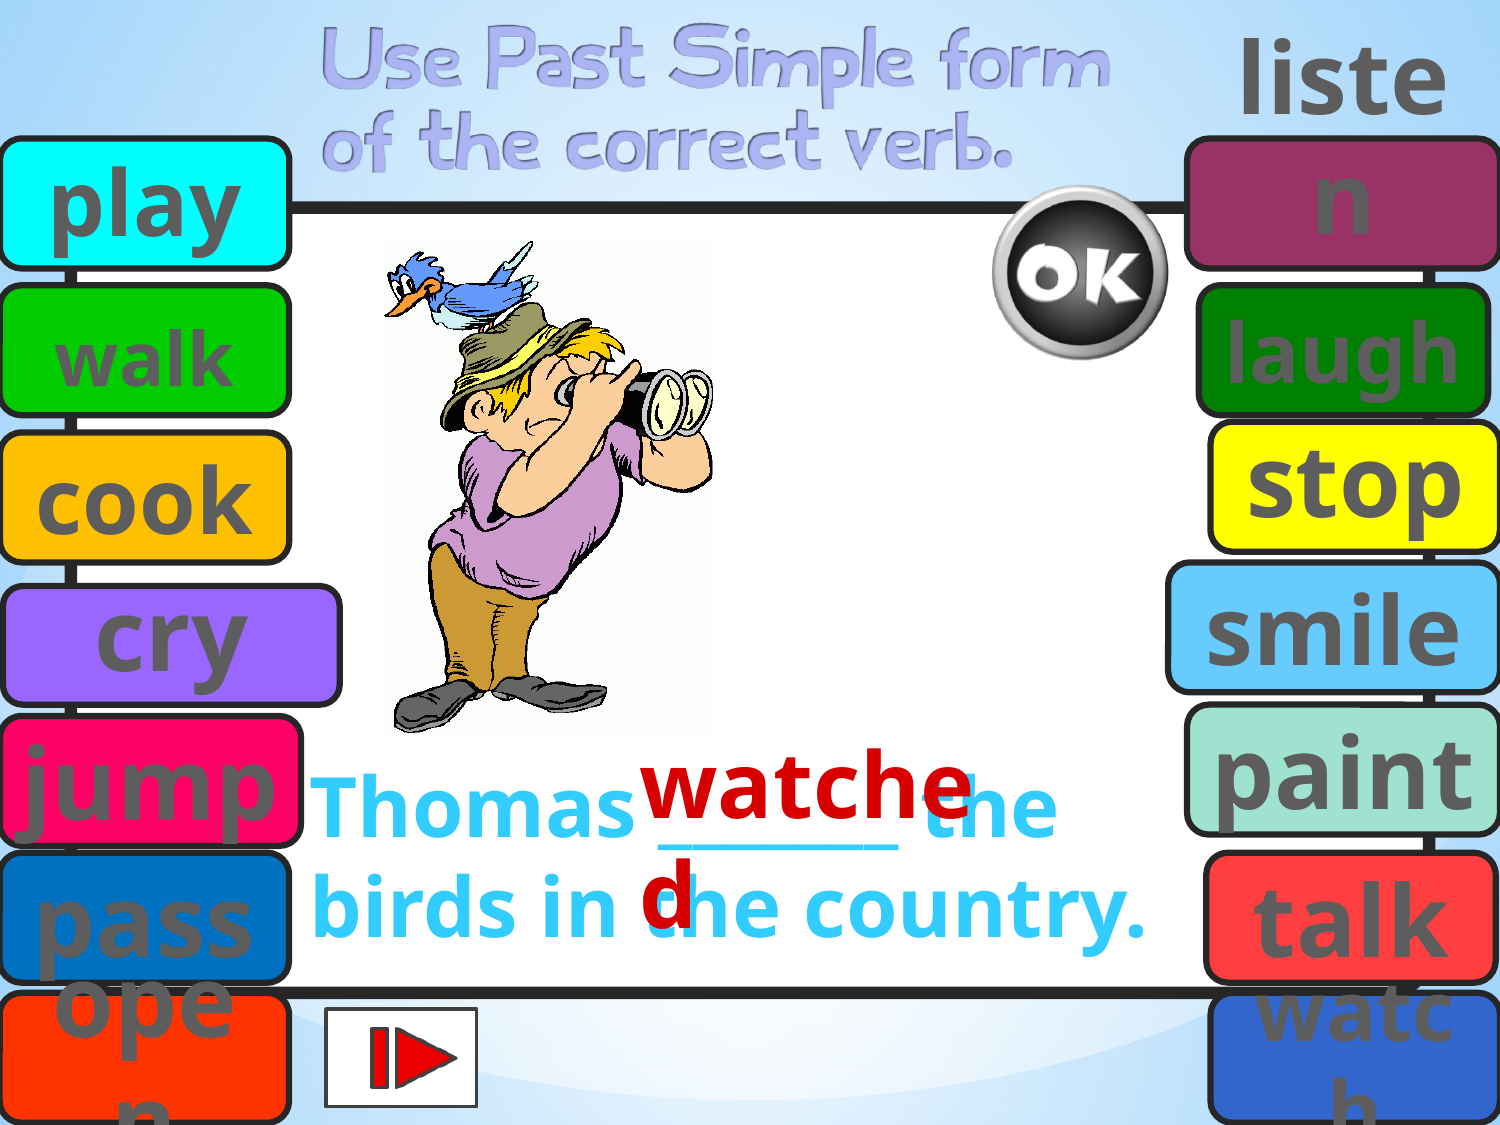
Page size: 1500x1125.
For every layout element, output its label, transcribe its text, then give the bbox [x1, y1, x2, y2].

picture [383, 240, 713, 733]
text_box [1248, 836, 1431, 851]
text_box jump [0, 714, 303, 848]
picture [324, 1007, 478, 1109]
text_box cry [1, 584, 341, 706]
picture [990, 183, 1169, 361]
text_box listen [1185, 137, 1500, 270]
text_box laugh [1197, 283, 1490, 417]
text_box Thomas _______ the birds in the country. [294, 746, 1248, 962]
text_box pass [0, 851, 291, 984]
text_box open [0, 991, 291, 1125]
text_box [69, 206, 1431, 746]
text_box watched [624, 719, 1043, 955]
text_box [69, 843, 1416, 995]
text_box walk [0, 283, 291, 417]
text_box play [0, 137, 291, 270]
text_box stop [1209, 420, 1500, 553]
text_box cook [0, 431, 291, 564]
text_box paint [1185, 703, 1500, 836]
text_box watch [1209, 991, 1500, 1125]
picture [300, 3, 1124, 180]
text_box talk [1204, 851, 1497, 984]
text_box smile [1166, 561, 1500, 694]
